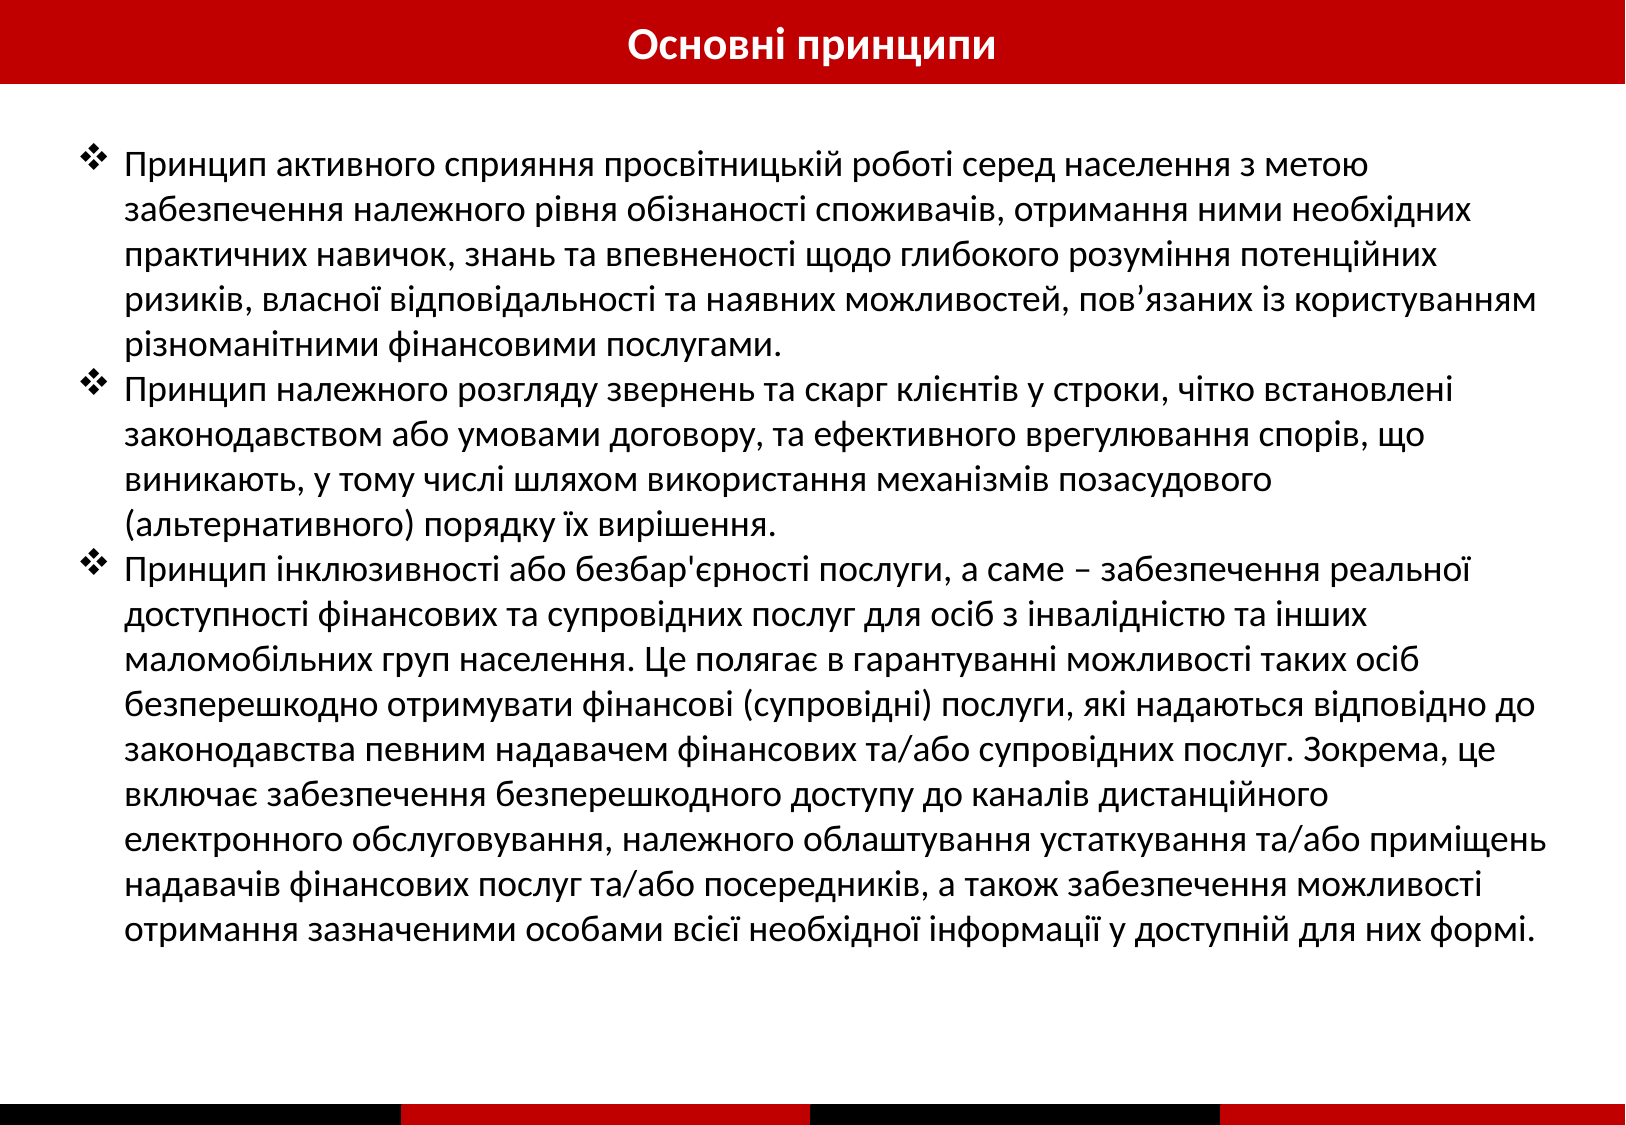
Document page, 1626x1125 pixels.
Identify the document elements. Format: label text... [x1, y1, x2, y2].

text_box [0, 1104, 401, 1125]
text_box Основні принципи [0, 0, 1625, 84]
text_box [1220, 1104, 1625, 1125]
text_box [401, 1104, 810, 1125]
text_box [810, 1104, 1220, 1125]
text_box Принцип активного сприяння просвітницькій роботі серед населення з метою забезпечення належного рівня обізнаності споживачів, отримання ними необхідних практичних навичок, знань та впевненості щодо глибокого розуміння потенційних ризиків, власної відповідальності та наявних можливостей, пов’язаних із користуванням різноманітними фінансовими послугами. Принцип належного розгляду звернень та скарг клієнтів у строки, чітко встановлені законодавством або умовами договору, та ефективного врегулювання спорів, що виникають, у тому числі шляхом використання механізмів позасудового (альтернативного) порядку їх вирішення. Принцип інклюзивності або безбар'єрності послуги, а саме – забезпечення реальної доступності фінансових та супровідних послуг для осіб з інвалідністю та інших маломобільних груп населення. Це полягає в гарантуванні можливості таких осіб безперешкодно отримувати фінансові (супровідні) послуги, які надаються відповідно до законодавства певним надавачем фінансових та/або супровідних послуг. Зокрема, це включає забезпечення безперешкодного доступу до каналів дистанційного електронного обслуговування, належного облаштування устаткування та/або приміщень надавачів фінансових послуг та/або посередників, а також забезпечення можливості отримання зазначеними особами всієї необхідної інформації у доступній для них формі. [62, 132, 1563, 957]
